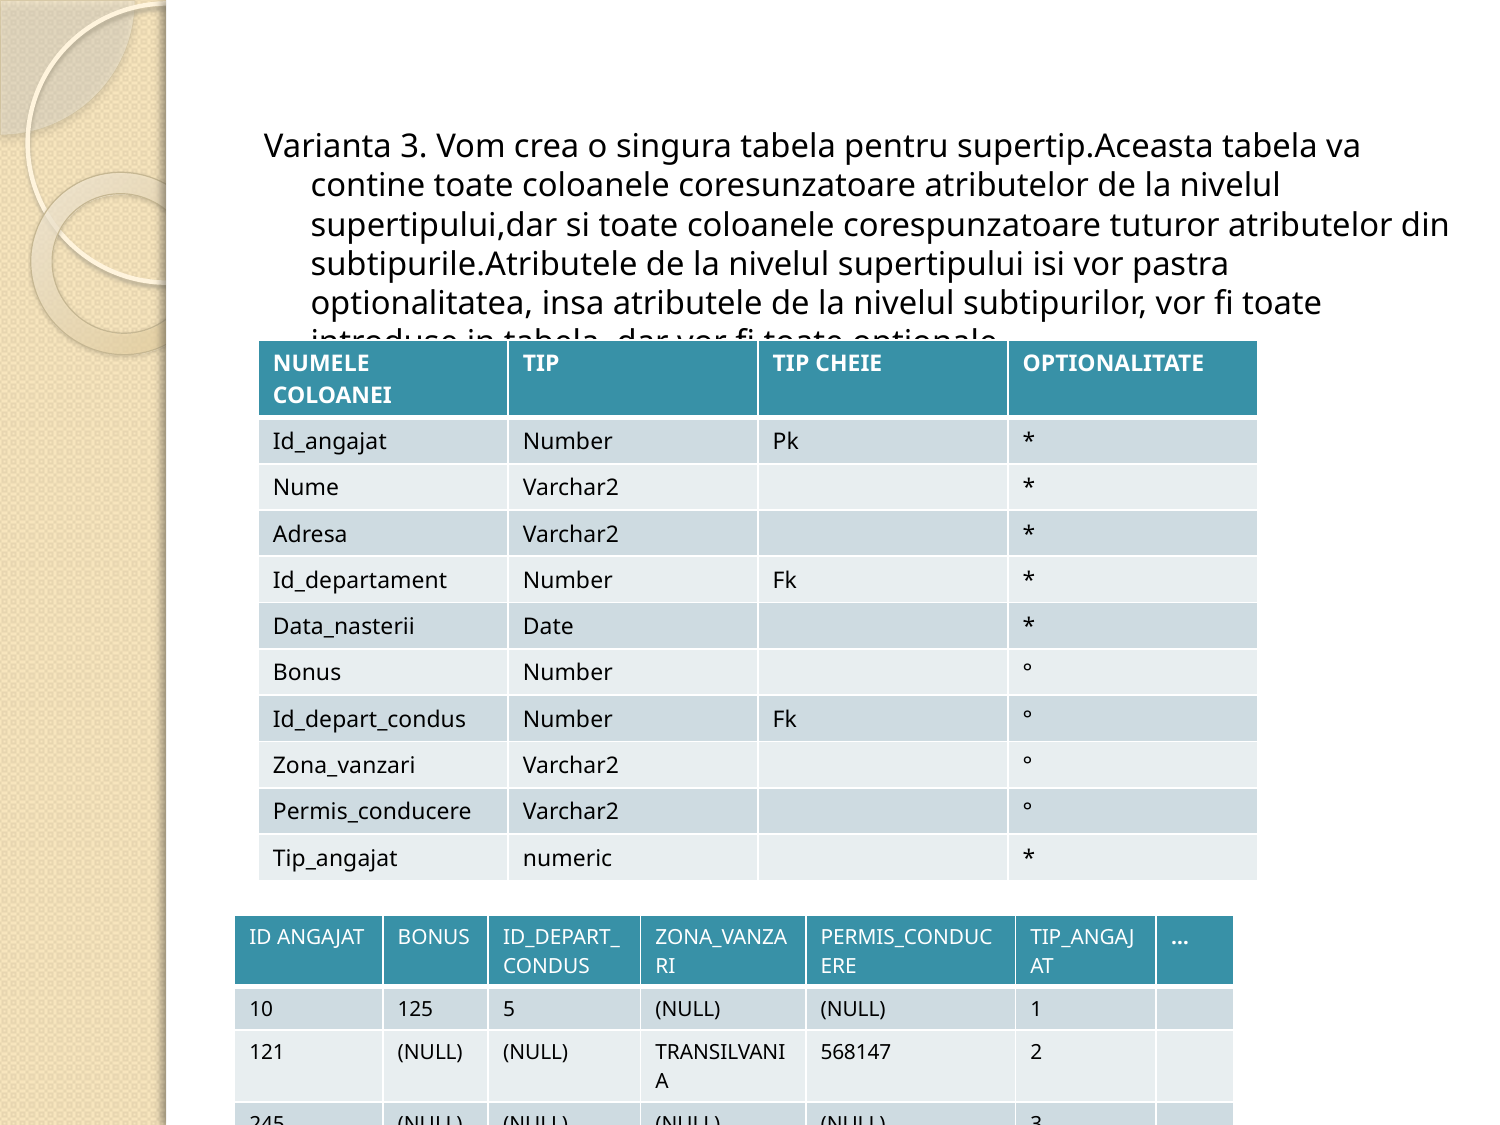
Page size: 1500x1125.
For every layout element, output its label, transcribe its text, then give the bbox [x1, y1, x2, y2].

table_cell * [1009, 603, 1257, 648]
table_header TIP_ANGAJAT [1016, 916, 1155, 984]
table_cell Number [509, 650, 757, 694]
table_cell * [1009, 511, 1257, 555]
table_cell * [1009, 835, 1257, 880]
table_cell [759, 465, 1007, 509]
table_cell 1 [1016, 989, 1155, 1029]
table_cell [759, 511, 1007, 555]
table_cell Varchar2 [509, 465, 757, 509]
table_cell Fk [759, 696, 1007, 741]
table_cell [759, 789, 1007, 833]
table_header TIP [509, 341, 757, 415]
table_cell Varchar2 [509, 511, 757, 555]
table_cell ° [1009, 789, 1257, 833]
table_cell Id_depart_condus [259, 696, 507, 741]
table_cell ° [1009, 650, 1257, 694]
table_cell Tip_angajat [259, 835, 507, 880]
table_cell Date [509, 603, 757, 648]
table_cell 3 [1016, 1103, 1155, 1125]
list Varianta 3. Vom crea o singura tabela pentru supertip.Aceasta tabela va contine toate coloanele coresunzatoare atributelor de la nivelul supertipului,dar si toate coloanele corespunzatoare tuturor atributelor din subtipurile.Atributele de la nivelul supertipului isi vor pastra optionalitatea, insa atributele de la nivelul subtipurilor, vor fi toate introduse in tabela, dar vor fi toate optionale. TABELA ANGAJATI TABELA ANGAJATI [235, 117, 1466, 1025]
table_cell [759, 835, 1007, 880]
table_header ID ANGAJAT [235, 916, 382, 984]
table_cell Fk [759, 557, 1007, 602]
table_cell [1157, 989, 1233, 1029]
table_cell numeric [509, 835, 757, 880]
table_header ZONA_VANZARI [641, 916, 805, 984]
table_cell Adresa [259, 511, 507, 555]
table_cell 568147 [807, 1031, 1015, 1101]
table_cell 125 [384, 989, 487, 1029]
table_cell 5 [489, 989, 640, 1029]
table_cell Varchar2 [509, 742, 757, 787]
table_cell Pk [759, 420, 1007, 463]
table_cell (NULL) [489, 1103, 640, 1125]
table_cell 245 [235, 1103, 382, 1125]
table_cell Permis_conducere [259, 789, 507, 833]
table_cell (NULL) [384, 1103, 487, 1125]
table_cell (NULL) [807, 989, 1015, 1029]
table_cell (NULL) [384, 1031, 487, 1101]
table_cell Number [509, 557, 757, 602]
table_cell Id_angajat [259, 420, 507, 463]
table_cell [759, 742, 1007, 787]
table_cell Varchar2 [509, 789, 757, 833]
table_header BONUS [384, 916, 487, 984]
table_cell 121 [235, 1031, 382, 1101]
table_cell Bonus [259, 650, 507, 694]
table_cell Zona_vanzari [259, 742, 507, 787]
table_header OPTIONALITATE [1009, 341, 1257, 415]
table_cell (NULL) [489, 1031, 640, 1101]
table_cell Number [509, 420, 757, 463]
table_cell ° [1009, 742, 1257, 787]
table_cell Data_nasterii [259, 603, 507, 648]
table_cell ° [1009, 696, 1257, 741]
table_cell Nume [259, 465, 507, 509]
table_header TIP CHEIE [759, 341, 1007, 415]
table_cell * [1009, 557, 1257, 602]
table_cell 10 [235, 989, 382, 1029]
table_cell TRANSILVANIA [641, 1031, 805, 1101]
table_cell [759, 650, 1007, 694]
table_cell (NULL) [807, 1103, 1015, 1125]
table_cell (NULL) [641, 989, 805, 1029]
table_cell [1157, 1031, 1233, 1101]
table_header ID_DEPART_CONDUS [489, 916, 640, 984]
table_header PERMIS_CONDUCERE [807, 916, 1015, 984]
table_cell [1157, 1103, 1233, 1125]
table_cell (NULL) [641, 1103, 805, 1125]
table_header NUMELE COLOANEI [259, 341, 507, 415]
table_cell Id_departament [259, 557, 507, 602]
table_cell * [1009, 420, 1257, 463]
table_cell * [1009, 465, 1257, 509]
table_cell Number [509, 696, 757, 741]
table_header … [1157, 916, 1233, 984]
table_cell 2 [1016, 1031, 1155, 1101]
table_cell [759, 603, 1007, 648]
